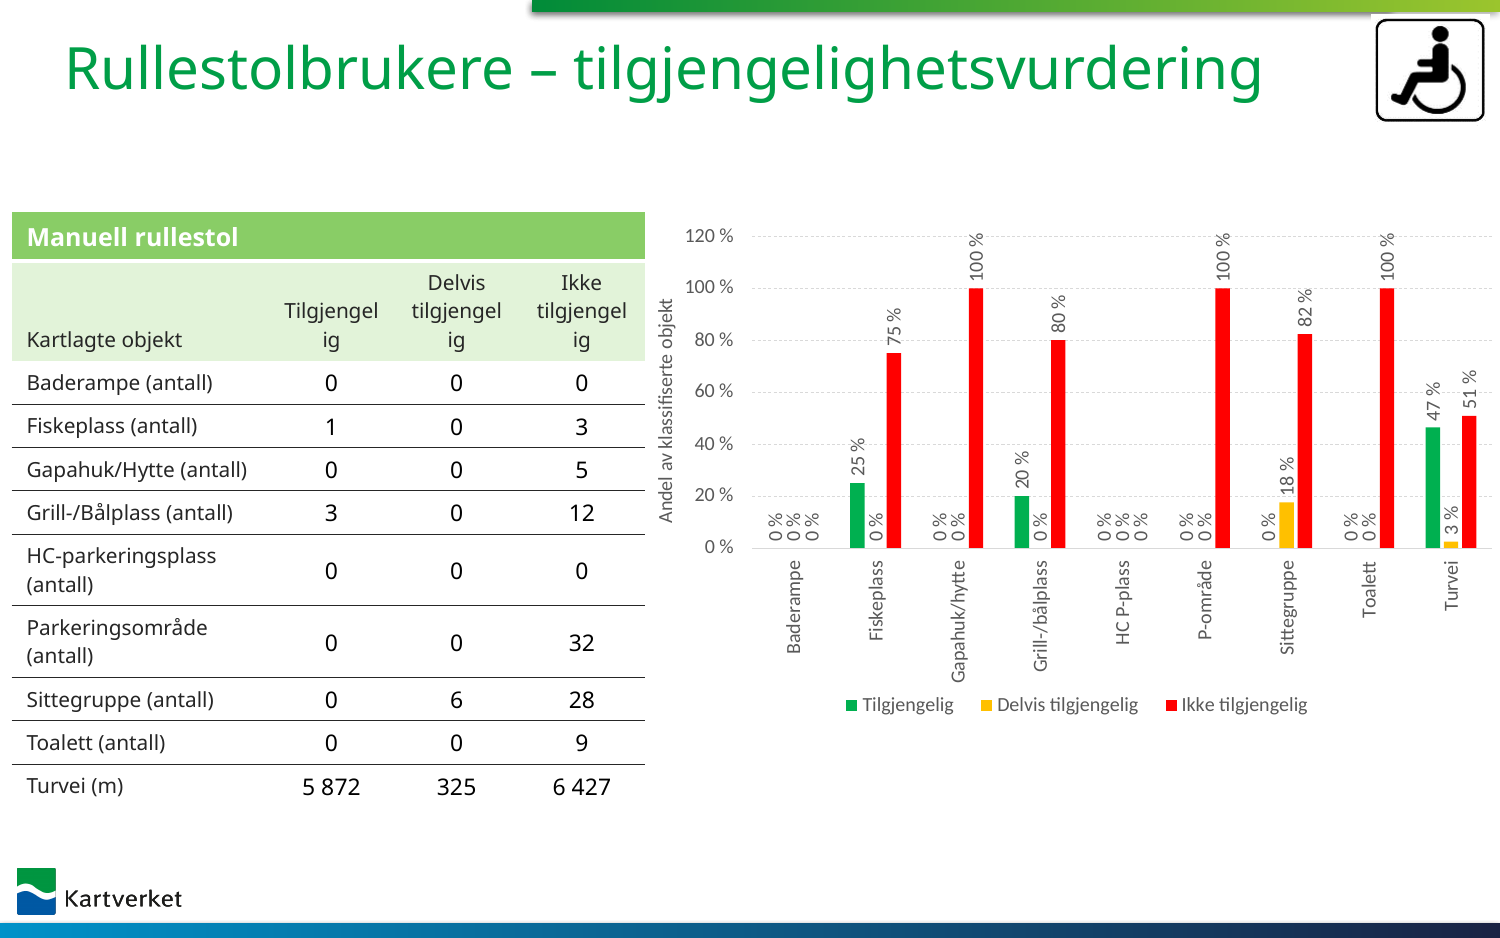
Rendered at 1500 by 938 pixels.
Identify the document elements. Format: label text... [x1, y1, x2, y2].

table_cell 0 [269, 361, 394, 404]
picture [1371, 13, 1491, 127]
table_cell Gapahuk/Hytte (antall) [12, 448, 269, 490]
picture [643, 218, 1500, 728]
table_cell 0 [269, 721, 394, 764]
table_cell Ikke tilgjengelig [519, 263, 638, 361]
table_cell Grill-/Bålplass (antall) [12, 491, 269, 534]
table_cell 0 [269, 535, 394, 605]
table_cell Delvis tilgjengelig [394, 263, 519, 361]
table_cell 0 [269, 606, 394, 677]
table_cell Tilgjengelig [269, 263, 394, 361]
table_cell 6 427 [519, 765, 645, 807]
table_cell Kartlagte objekt [12, 263, 269, 361]
table_cell 0 [394, 606, 519, 677]
table_cell Toalett (antall) [12, 721, 269, 764]
table_cell 0 [394, 448, 519, 490]
table_cell 3 [519, 405, 638, 447]
table_cell 5 872 [269, 765, 394, 807]
table_cell 12 [519, 491, 638, 534]
table_cell 0 [269, 678, 394, 720]
table_cell 9 [519, 721, 645, 764]
table_cell 0 [519, 535, 638, 605]
table_cell Fiskeplass (antall) [12, 405, 269, 447]
table_cell Parkeringsområde (antall) [12, 606, 269, 677]
table_cell 0 [394, 721, 519, 764]
table_cell 1 [269, 405, 394, 447]
table_cell HC-parkeringsplass (antall) [12, 535, 269, 605]
table_cell Turvei (m) [12, 765, 269, 807]
table_header Manuell rullestol [12, 212, 645, 259]
table_cell Baderampe (antall) [12, 361, 269, 404]
table_cell 0 [394, 361, 519, 404]
table_cell 28 [519, 678, 638, 720]
text_box Rullestolbrukere – tilgjengelighetsvurdering [49, 12, 1372, 109]
table_cell 325 [394, 765, 519, 807]
table_cell 0 [394, 405, 519, 447]
table_cell 6 [394, 678, 519, 720]
table_cell Sittegruppe (antall) [12, 678, 269, 720]
table_cell 0 [269, 448, 394, 490]
table_cell 0 [519, 361, 638, 404]
table_cell 0 [394, 535, 519, 605]
table_cell 0 [394, 491, 519, 534]
table_cell 3 [269, 491, 394, 534]
table_cell 5 [519, 448, 638, 490]
table_cell 32 [519, 606, 638, 677]
